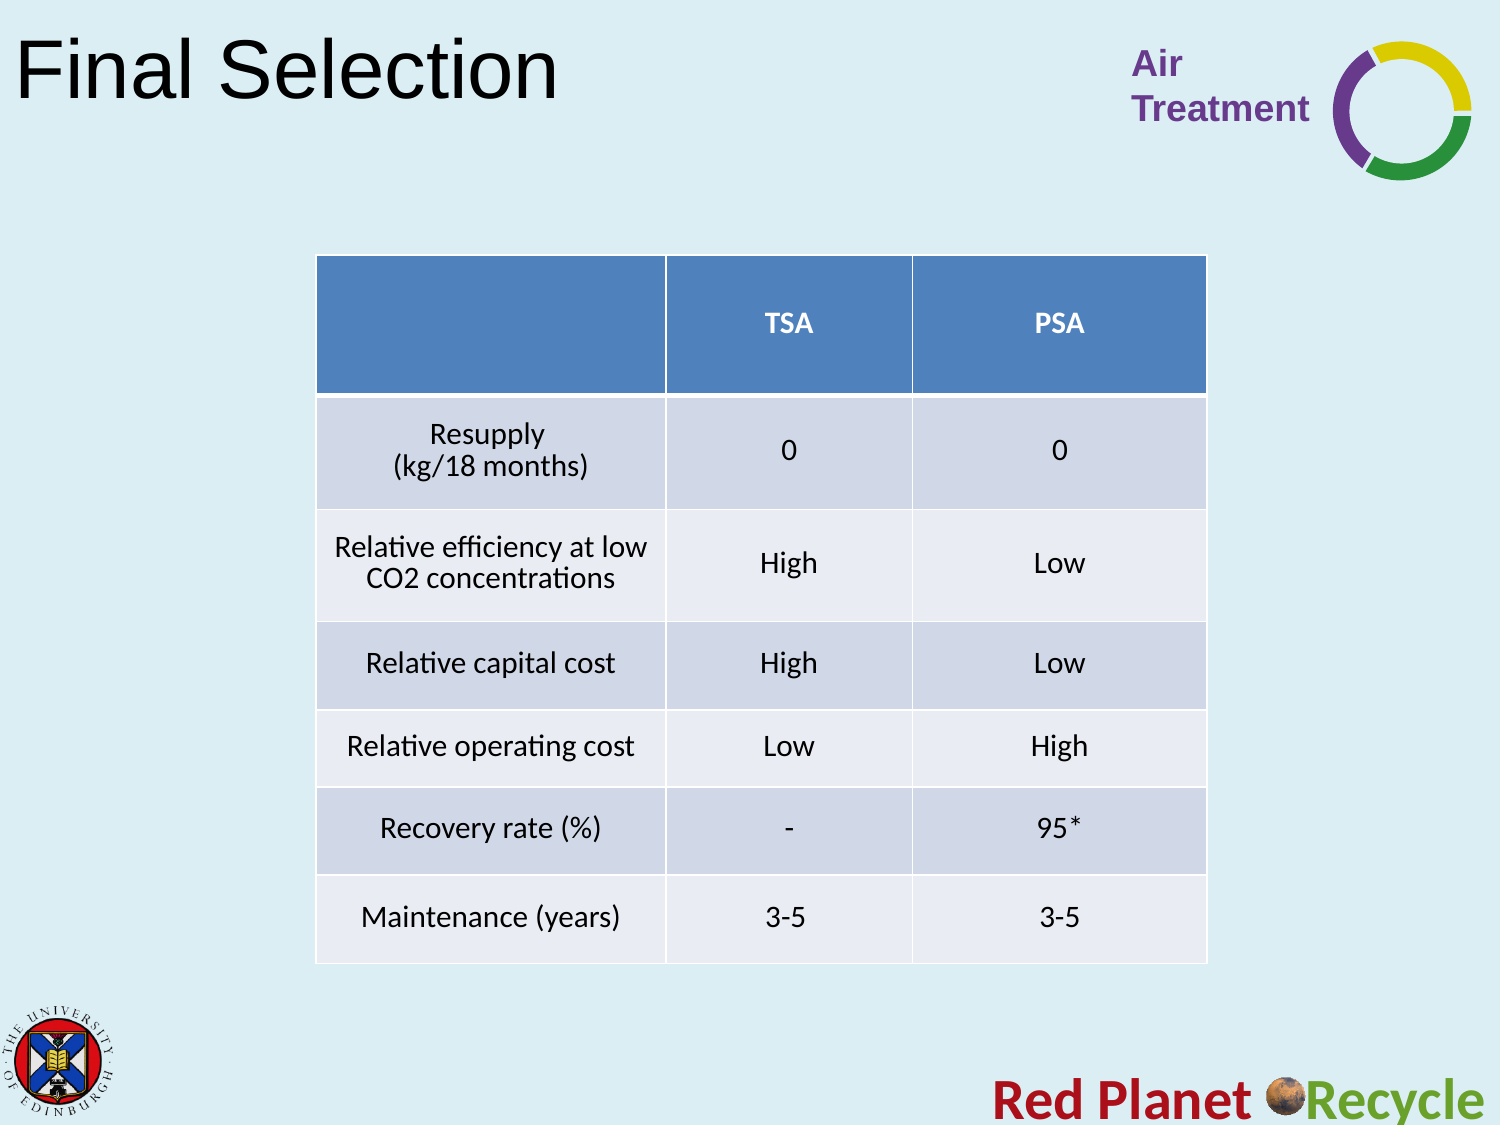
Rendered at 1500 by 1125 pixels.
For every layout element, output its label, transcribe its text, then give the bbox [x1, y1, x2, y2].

table_cell Low [913, 622, 1206, 709]
table_cell Relative capital cost [317, 622, 665, 709]
table_header TSA [667, 256, 912, 393]
table_cell Relative efficiency at low CO2 concentrations [317, 510, 665, 621]
table_cell 3-5 [667, 876, 912, 963]
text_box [1115, 30, 1482, 191]
table_cell High [667, 622, 912, 709]
table_cell 0 [667, 398, 912, 509]
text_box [2, 1005, 1500, 1125]
table_header [317, 256, 665, 393]
table_cell Resupply (kg/18 months) [317, 398, 665, 509]
table_cell 95* [913, 788, 1206, 874]
table_cell Recovery rate (%) [317, 788, 665, 874]
table_cell 3-5 [913, 876, 1206, 963]
table_cell Maintenance (years) [317, 876, 665, 963]
table_header PSA [913, 256, 1206, 393]
table_cell High [667, 510, 912, 621]
table_cell High [913, 711, 1206, 786]
table_cell - [667, 788, 912, 874]
table_cell Low [667, 711, 912, 786]
table_cell 0 [913, 398, 1206, 509]
text_box Final Selection [0, 7, 1430, 123]
table_cell Relative operating cost [317, 711, 665, 786]
table_cell Low [913, 510, 1206, 621]
